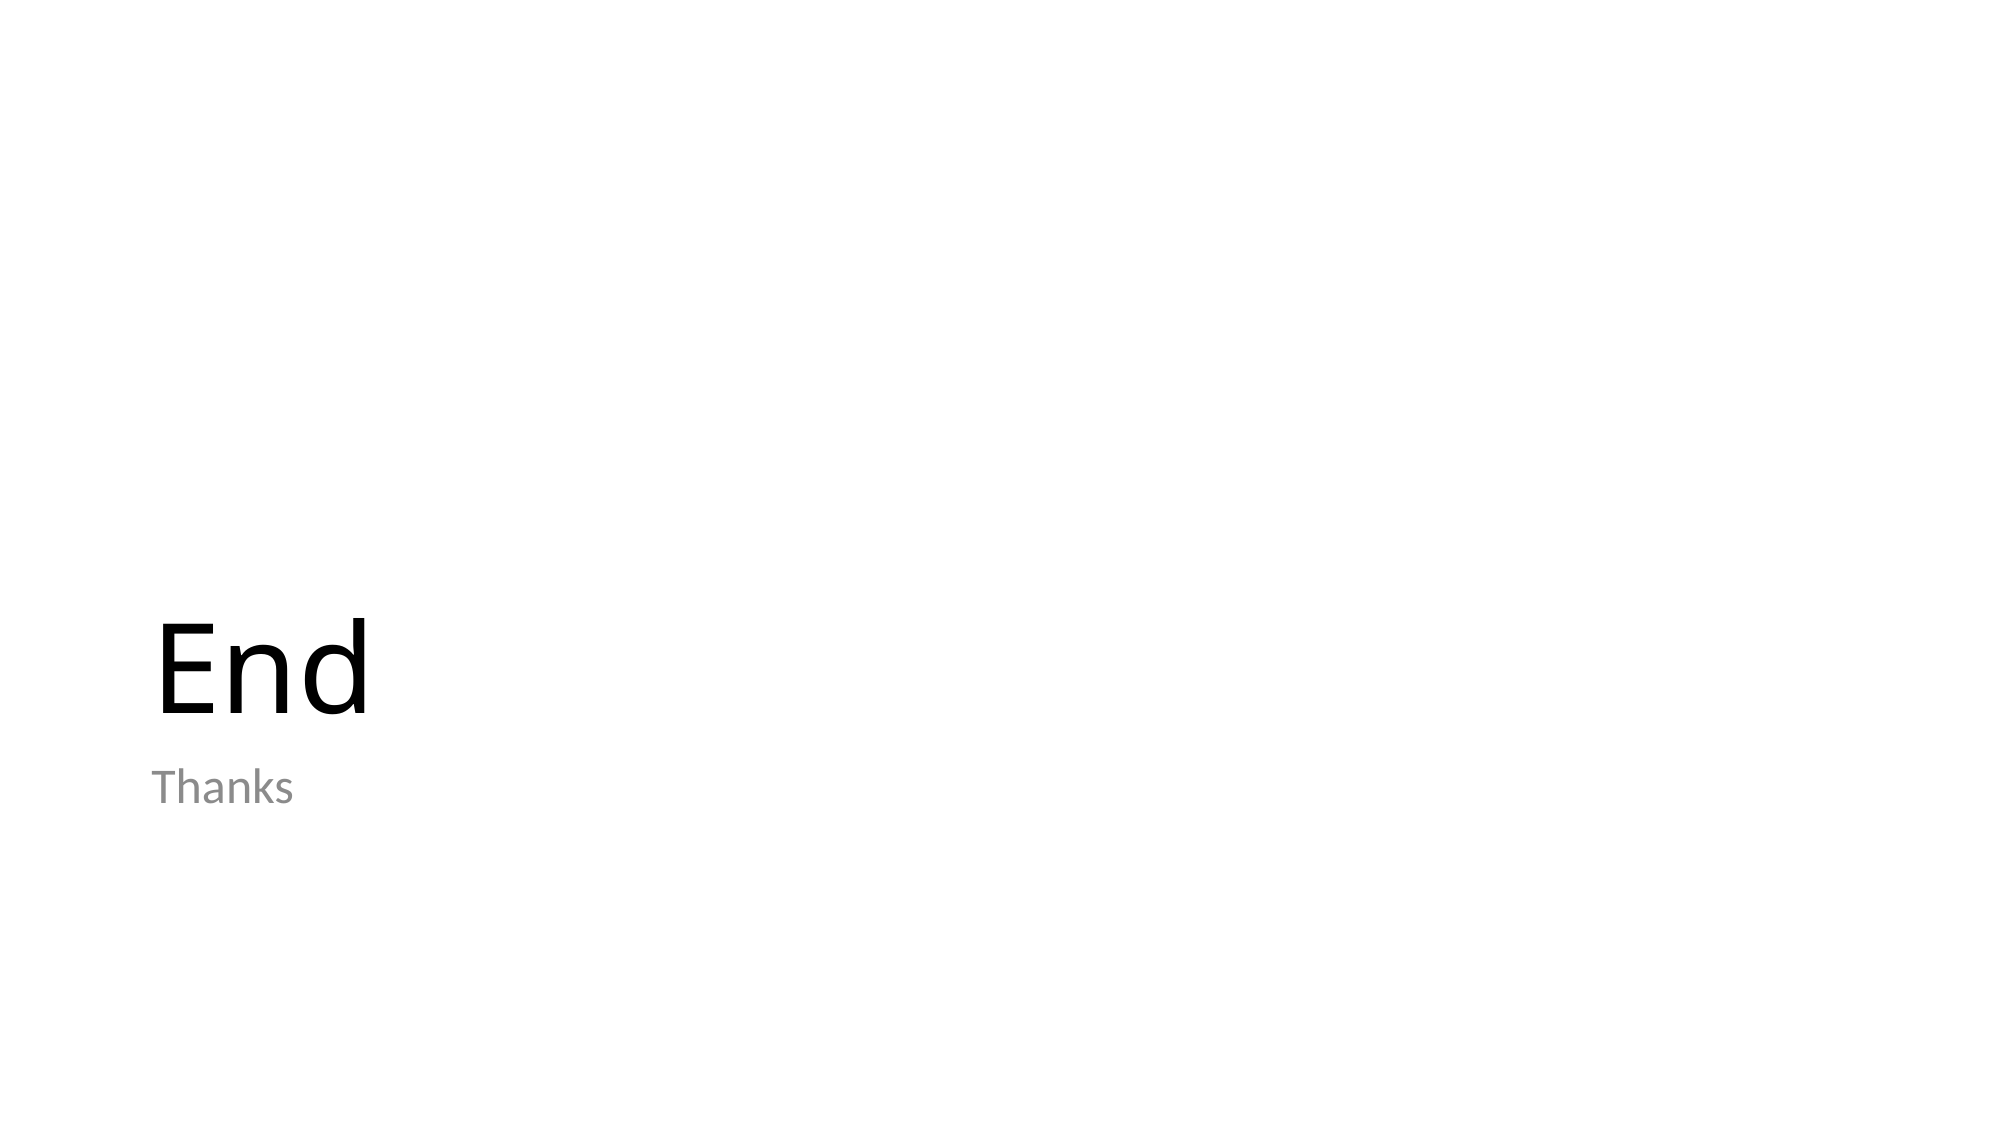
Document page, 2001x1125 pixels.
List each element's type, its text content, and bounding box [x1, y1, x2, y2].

list Thanks [136, 752, 1862, 999]
title End [136, 280, 1862, 749]
